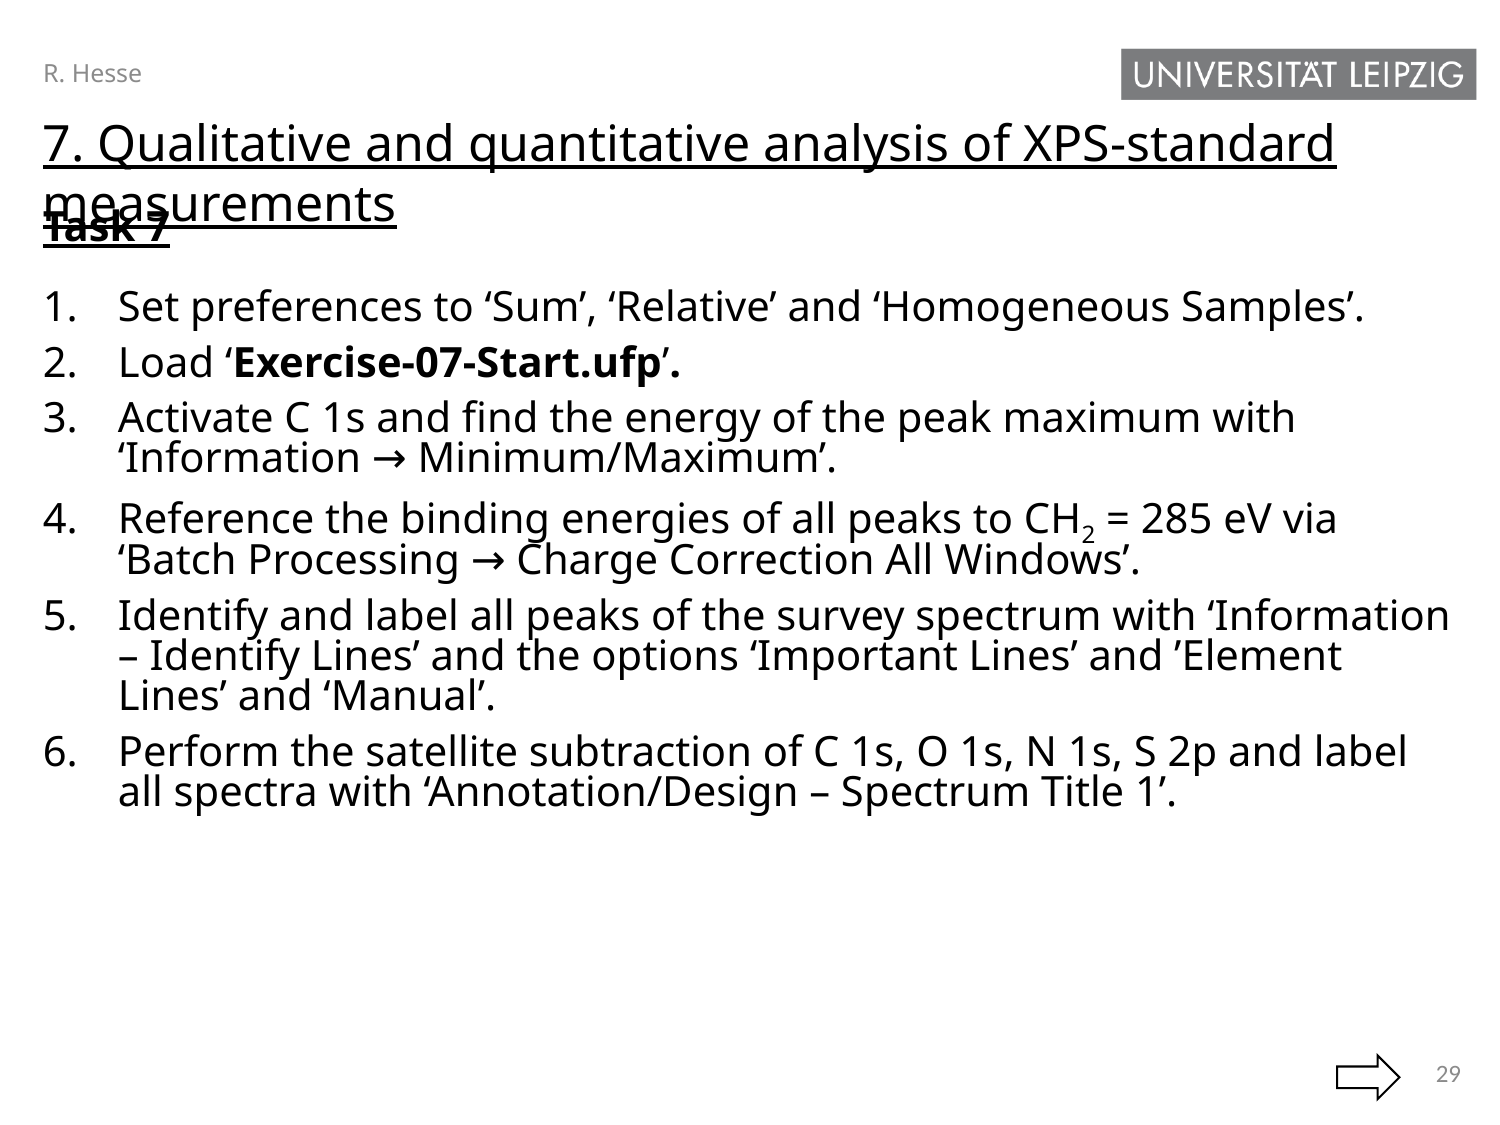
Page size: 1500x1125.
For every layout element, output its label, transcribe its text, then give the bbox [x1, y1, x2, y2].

footer R. Hesse [28, 44, 1410, 104]
picture [1410, 48, 1477, 100]
slide_number 29 [1291, 1042, 1477, 1103]
text_box [1336, 1053, 1401, 1102]
text_box Task 7 Set preferences to ‘Sum’, ‘Relative’ and ‘Homogeneous Samples’. Load ‘Exercise-07-Start.ufp’. Activate C 1s and find the energy of the peak maximum with ‘Information → Minimum/Maximum’. Reference the binding energies of all peaks to CH2 = 285 eV via ‘Batch Processing → Charge Correction All Windows’. Identify and label all peaks of the survey spectrum with ‘Information – Identify Lines’ and the options ‘Important Lines’ and ’Element Lines’ and ‘Manual’. Perform the satellite subtraction of C 1s, O 1s, N 1s, S 2p and label all spectra with ‘Annotation/Design – Spectrum Title 1’. [28, 201, 1477, 822]
text_box 7. Qualitative and quantitative analysis of XPS-standard measurements [28, 104, 1477, 201]
